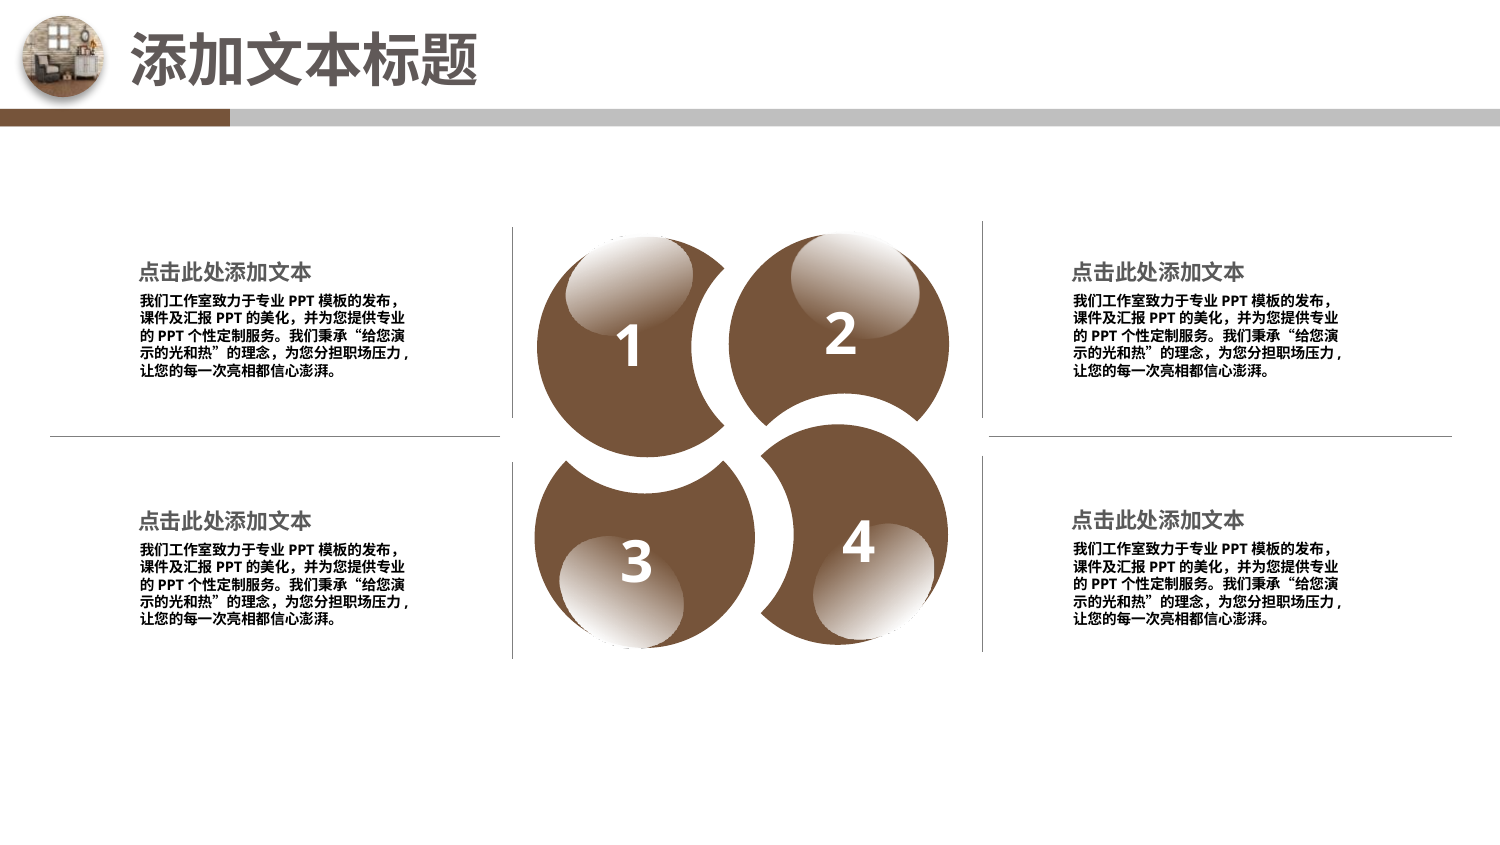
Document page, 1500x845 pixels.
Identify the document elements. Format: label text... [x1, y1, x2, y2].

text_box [537, 236, 725, 458]
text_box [1052, 486, 1364, 637]
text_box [118, 486, 431, 637]
picture [22, 15, 104, 98]
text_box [728, 233, 950, 427]
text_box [760, 424, 948, 645]
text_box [534, 460, 755, 648]
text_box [118, 238, 431, 389]
text_box 添加文本标题 [114, 15, 969, 101]
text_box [1052, 238, 1364, 388]
